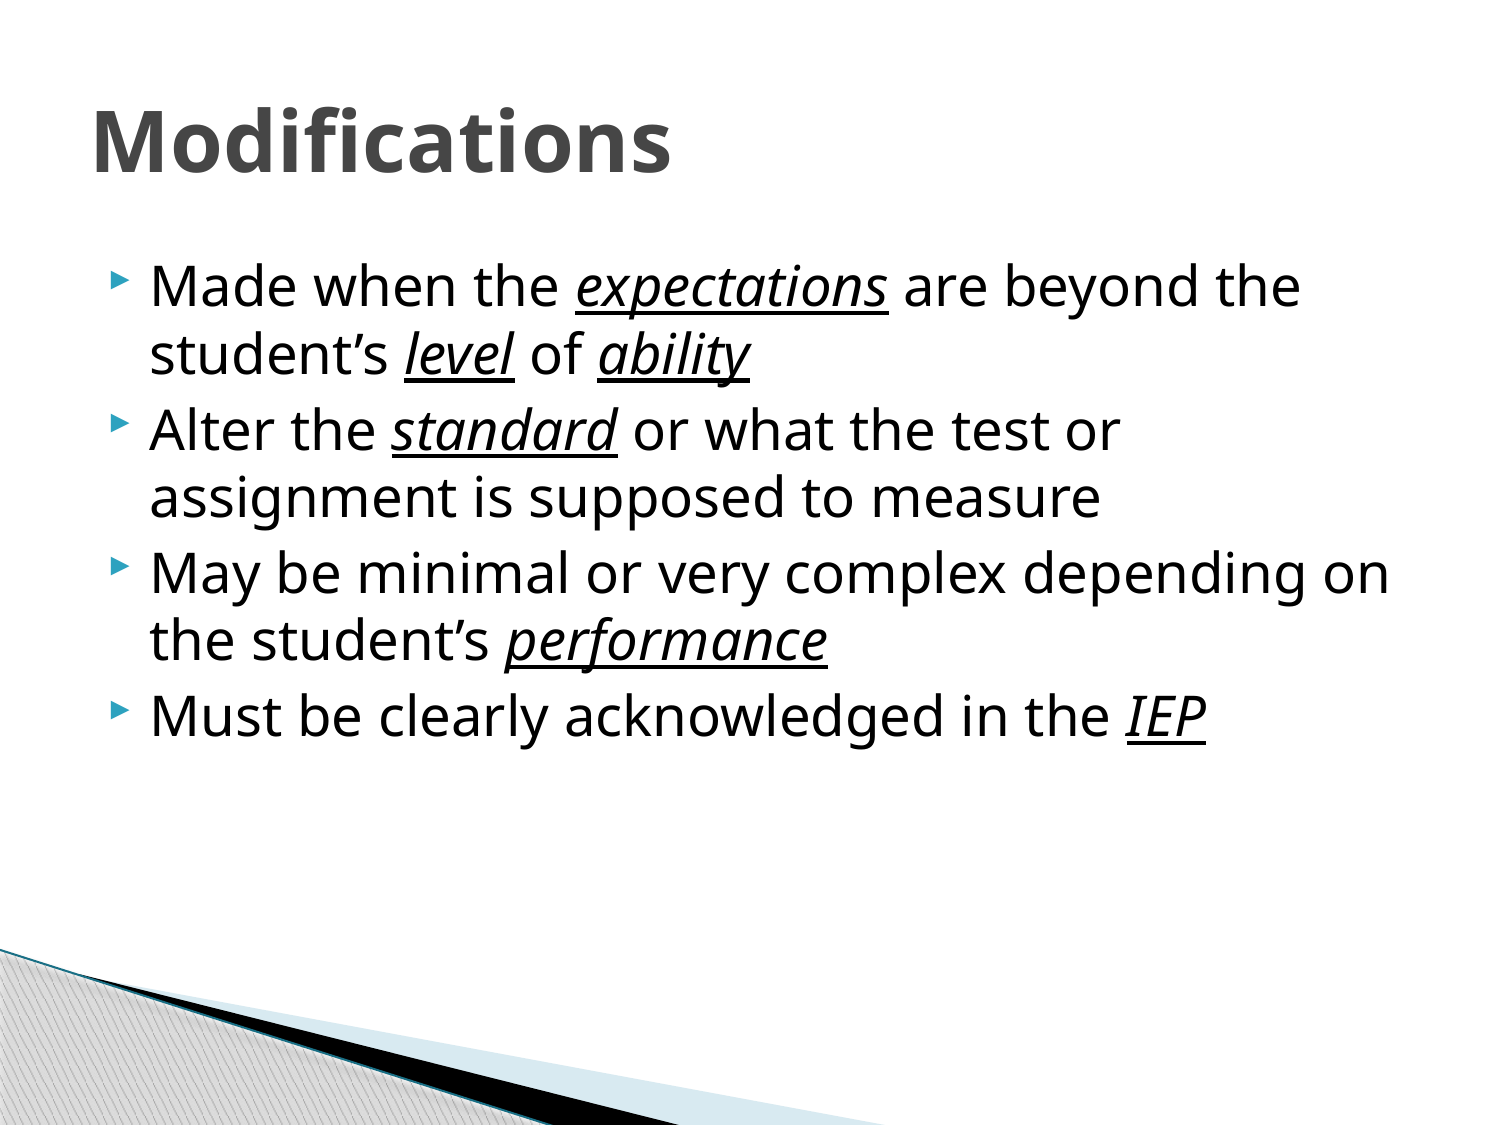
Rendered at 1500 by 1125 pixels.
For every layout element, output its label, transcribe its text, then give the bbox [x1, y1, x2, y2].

title Modifications [75, 45, 1425, 233]
list Made when the expectations are beyond the student’s level of ability Alter the standard or what the test or assignment is supposed to measure May be minimal or very complex depending on the student’s performance Must be clearly acknowledged in the IEP [75, 243, 1425, 986]
